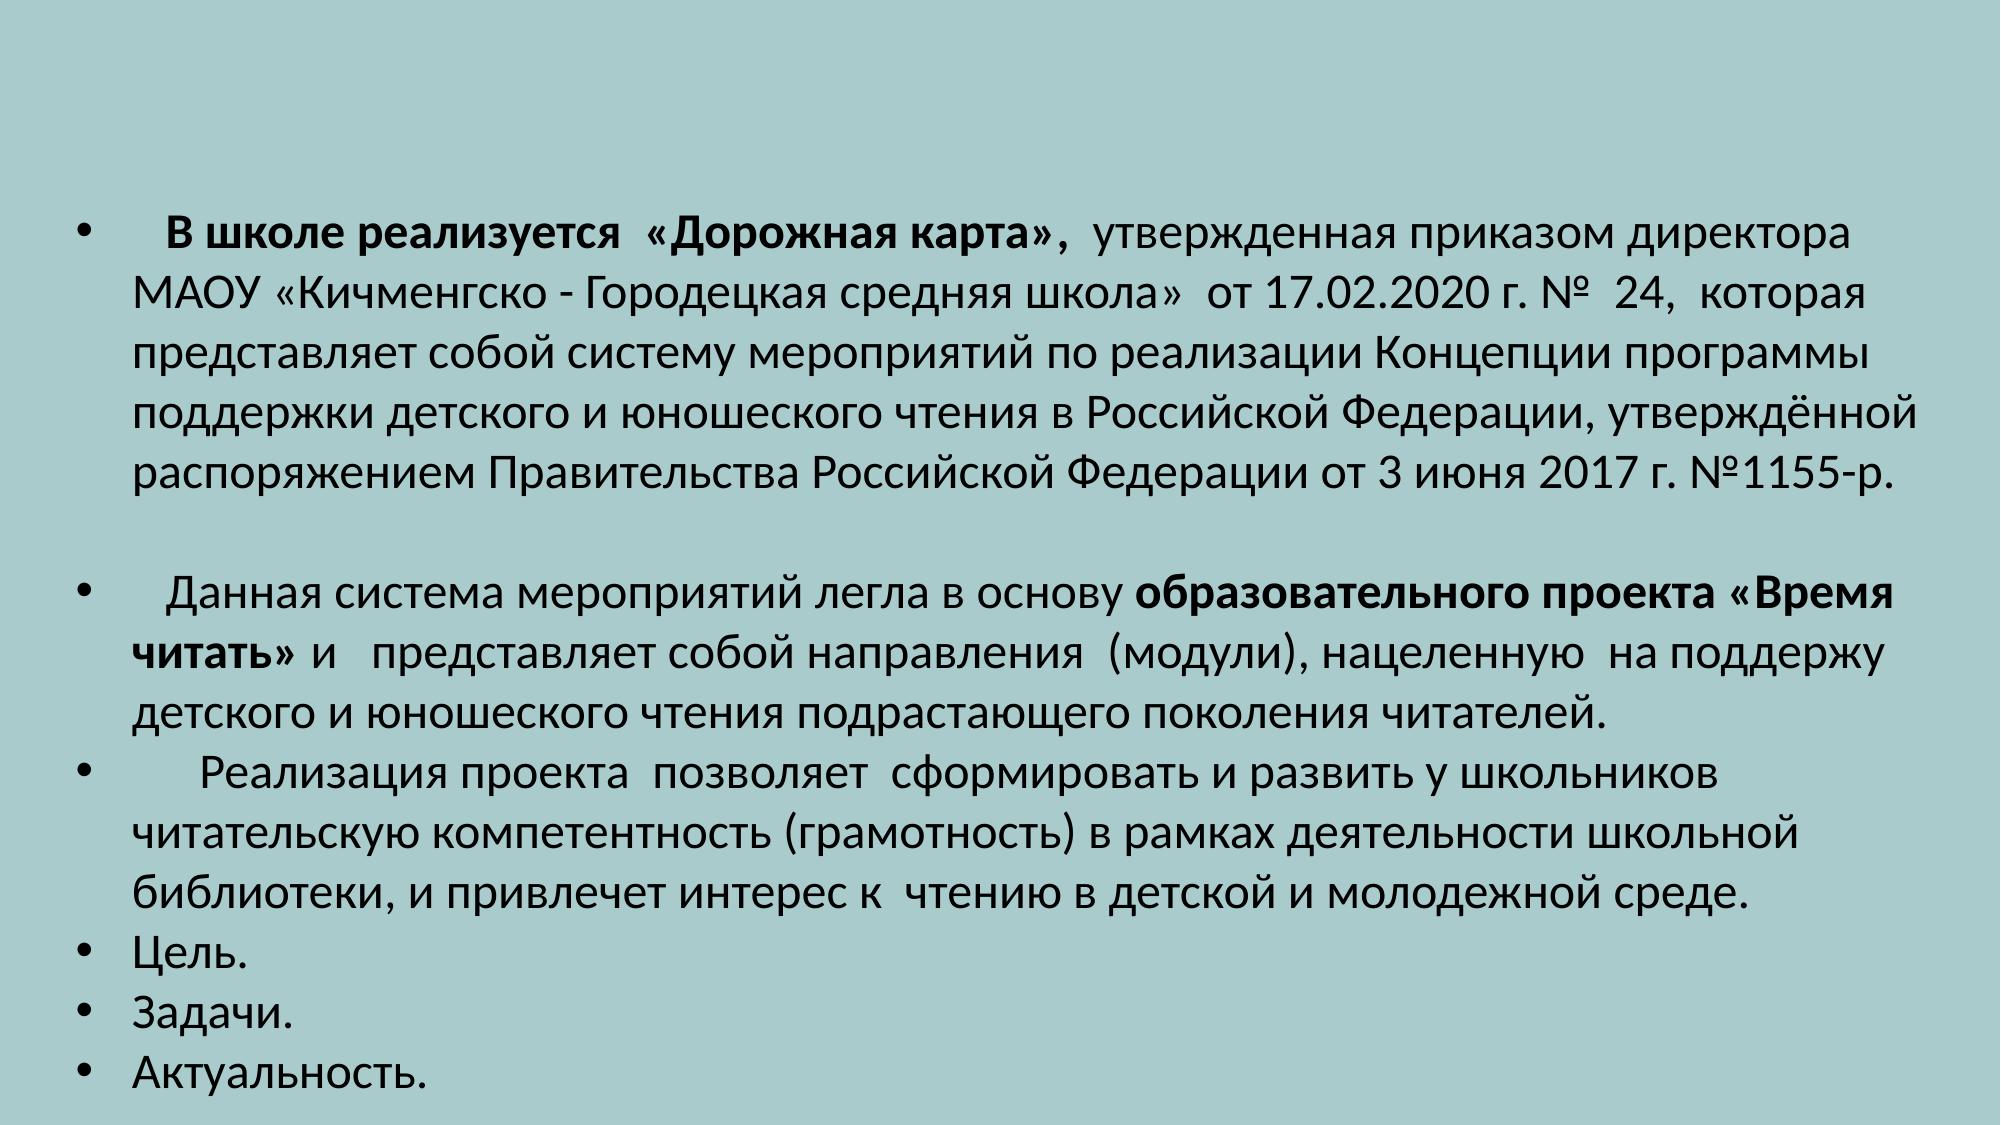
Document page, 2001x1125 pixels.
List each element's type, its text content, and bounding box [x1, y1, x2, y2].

text_box В школе реализуется «Дорожная карта», утвержденная приказом директора МАОУ «Кичменгско - Городецкая средняя школа» от 17.02.2020 г. № 24, которая представляет собой систему мероприятий по реализации Концепции программы поддержки детского и юношеского чтения в Российской Федерации, утверждённой распоряжением Правительства Российской Федерации от 3 июня 2017 г. №1155-р. Данная система мероприятий легла в основу образовательного проекта «Время читать» и представляет собой направления (модули), нацеленную на поддержу детского и юношеского чтения подрастающего поколения читателей. Реализация проекта позволяет сформировать и развить у школьников читательскую компетентность (грамотность) в рамках деятельности школьной библиотеки, и привлечет интерес к чтению в детской и молодежной среде. Цель. Задачи. Актуальность. [60, 191, 1950, 1107]
